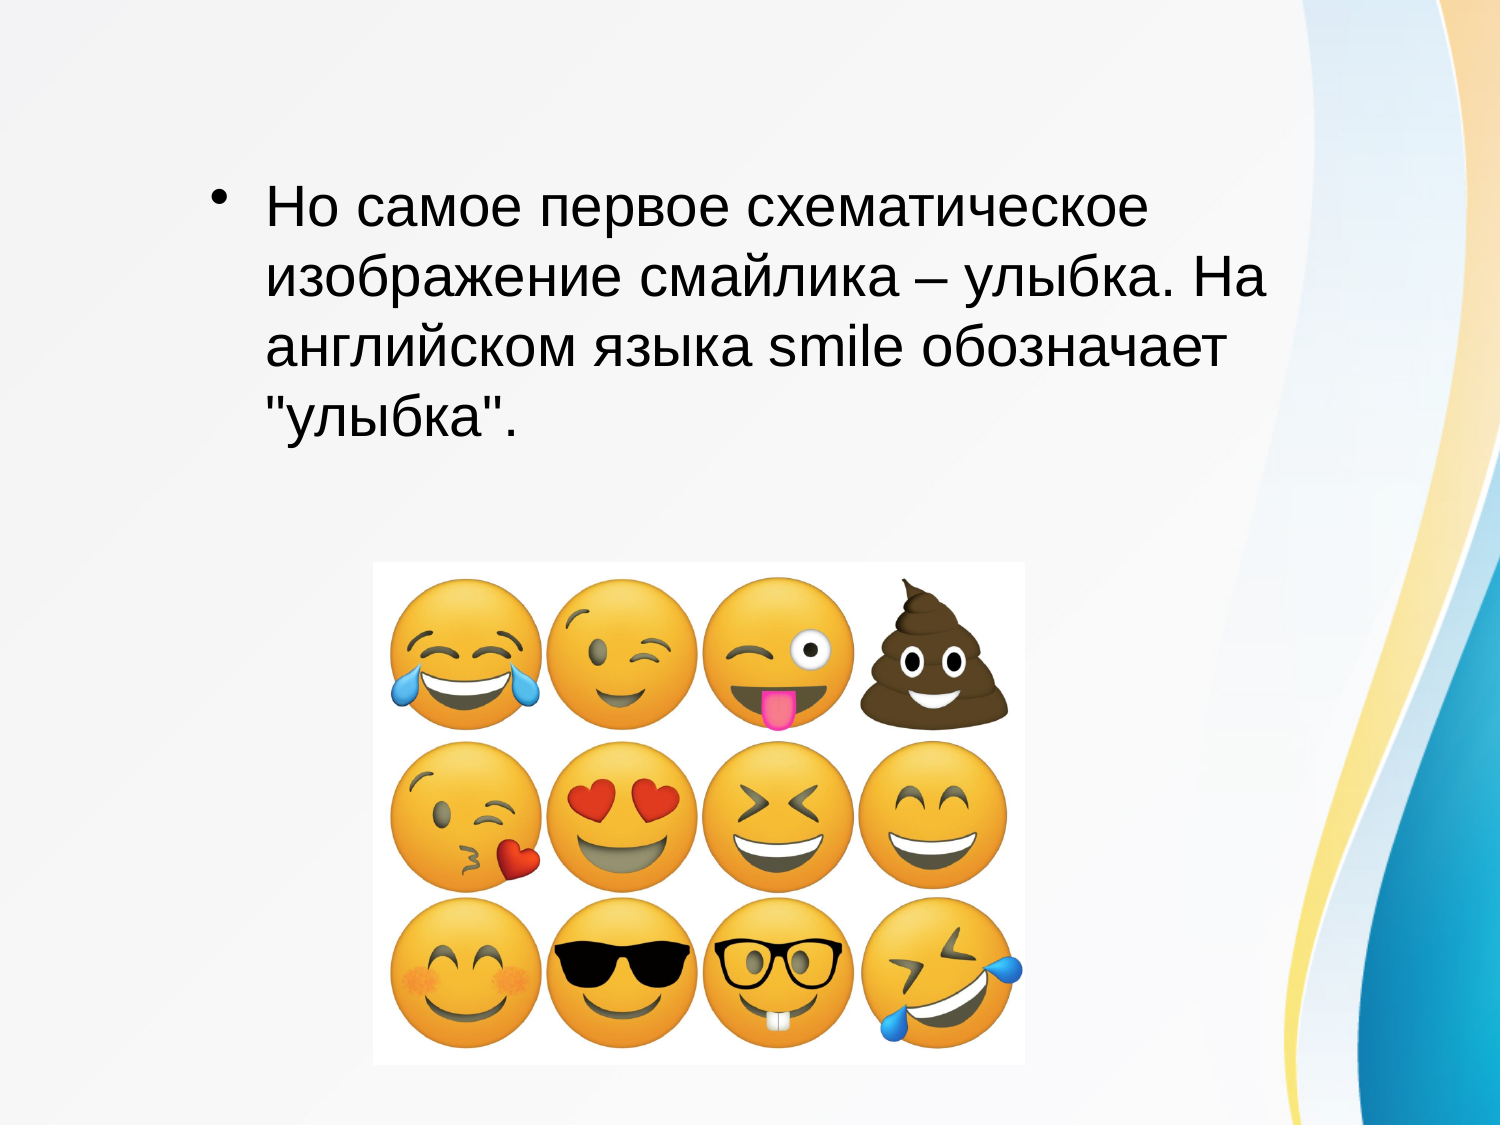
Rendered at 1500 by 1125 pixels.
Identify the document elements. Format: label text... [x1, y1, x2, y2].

picture [0, 0, 1500, 1125]
list Но самое первое схематическое изображение смайлика – улыбка. На английском языка smile обозначает "улыбка". [194, 160, 1307, 737]
